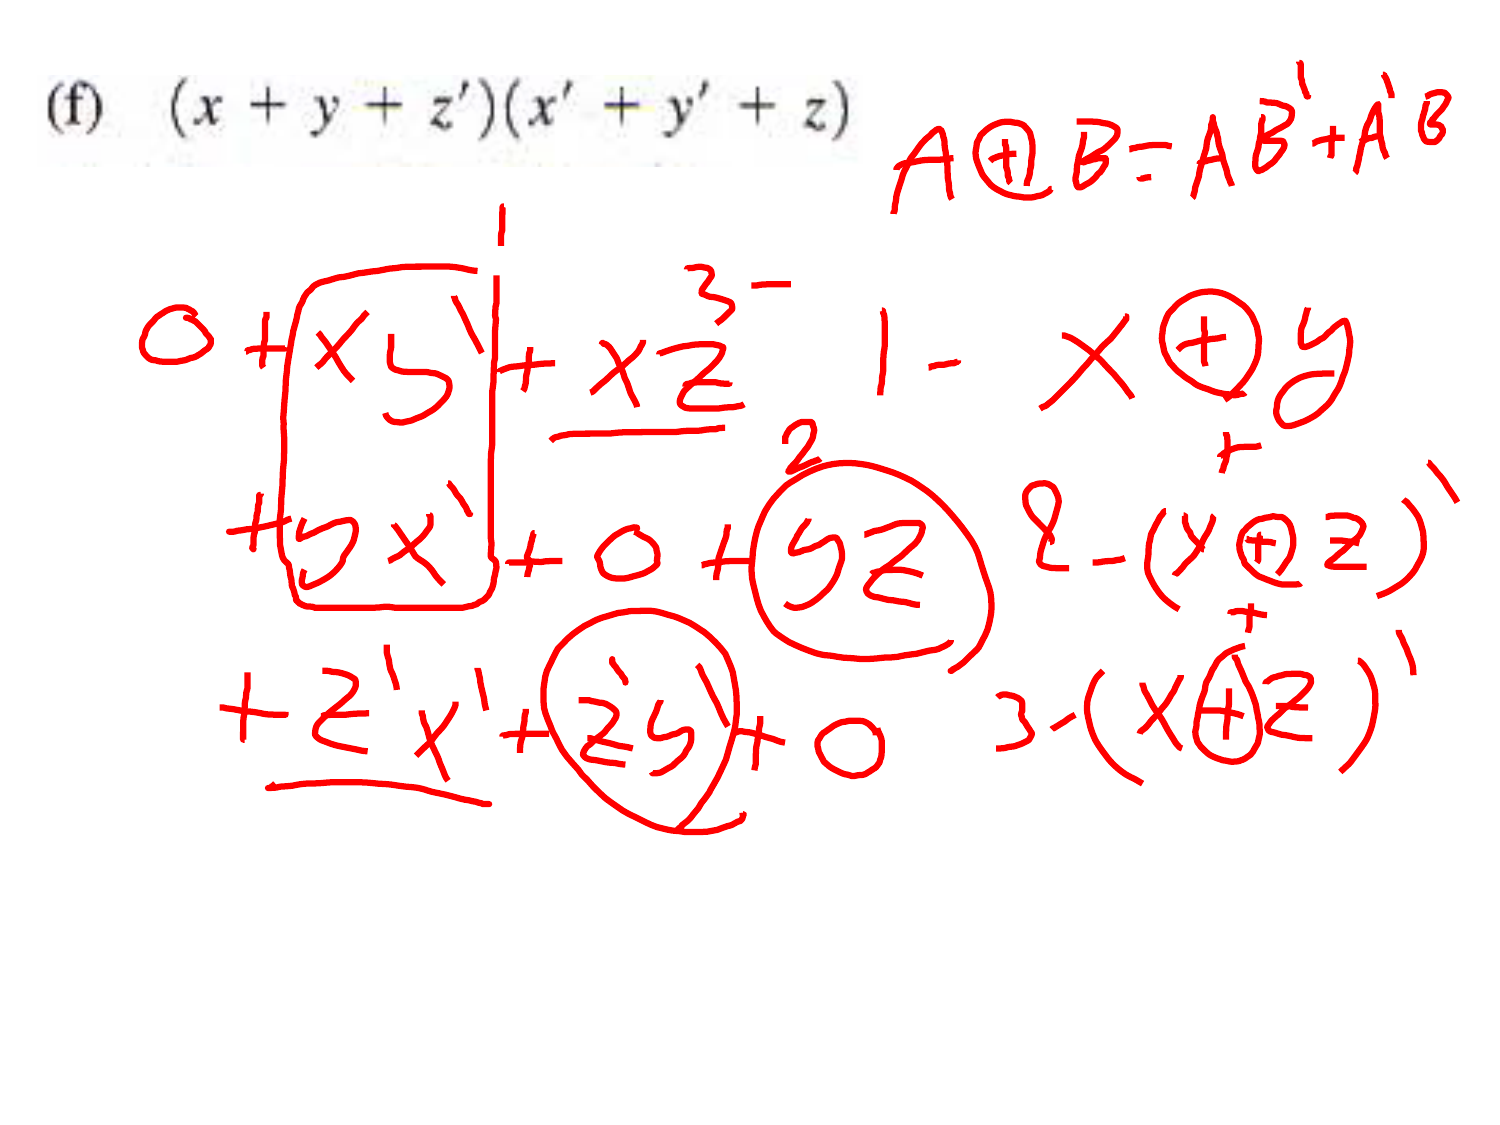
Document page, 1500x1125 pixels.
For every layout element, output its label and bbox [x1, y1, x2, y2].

picture [37, 74, 141, 167]
text_box [141, 61, 1458, 833]
